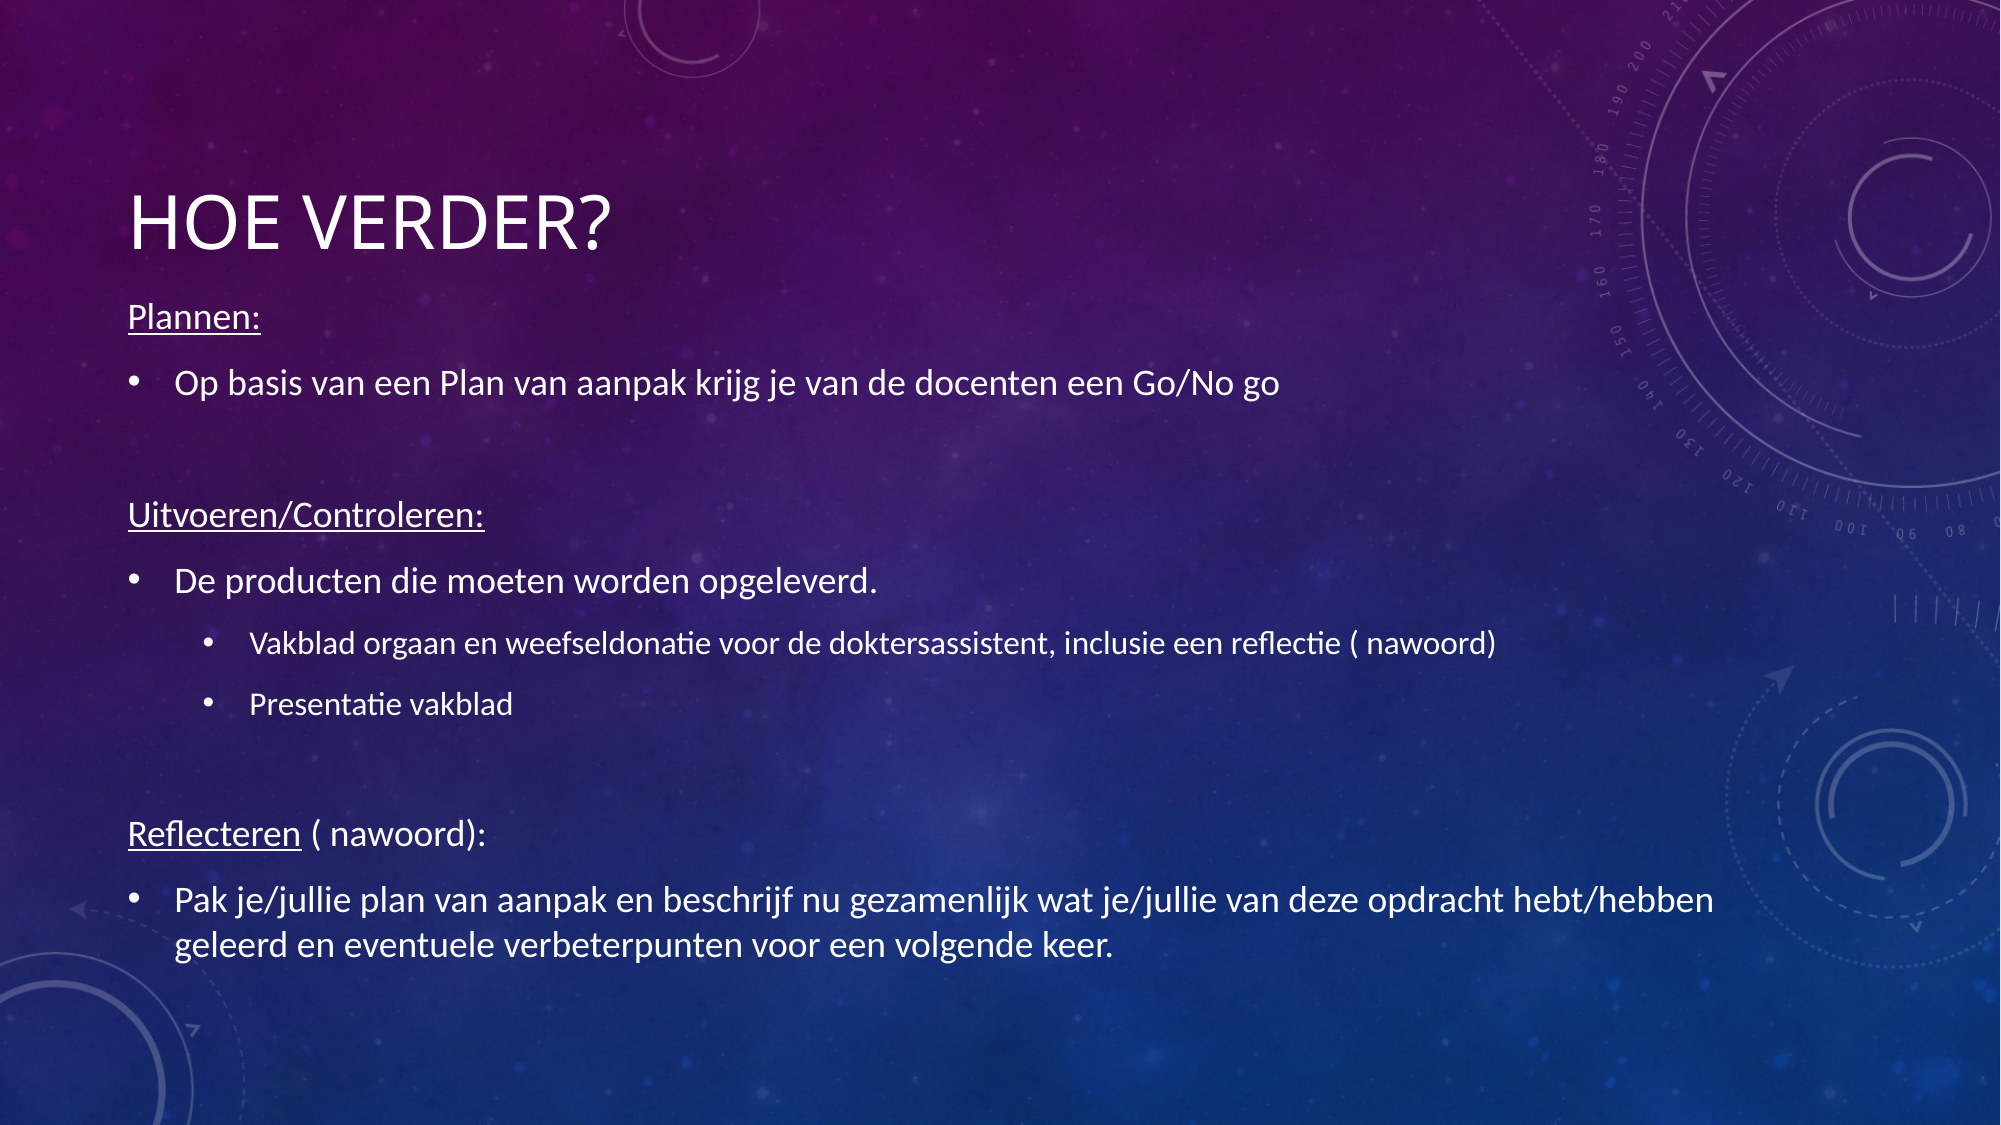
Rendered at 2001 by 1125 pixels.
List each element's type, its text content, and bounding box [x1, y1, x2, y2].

picture [0, 0, 2001, 1125]
title Hoe verder? [112, 99, 1775, 285]
list Plannen: Op basis van een Plan van aanpak krijg je van de docenten een Go/No go Uitvoeren/Controleren: De producten die moeten worden opgeleverd. Vakblad orgaan en weefseldonatie voor de doktersassistent, inclusie een reflectie ( nawoord) Presentatie vakblad Reflecteren ( nawoord): Pak je/jullie plan van aanpak en beschrijf nu gezamenlijk wat je/jullie van deze opdracht hebt/hebben geleerd en eventuele verbeterpunten voor een volgende keer. [112, 285, 1775, 1074]
